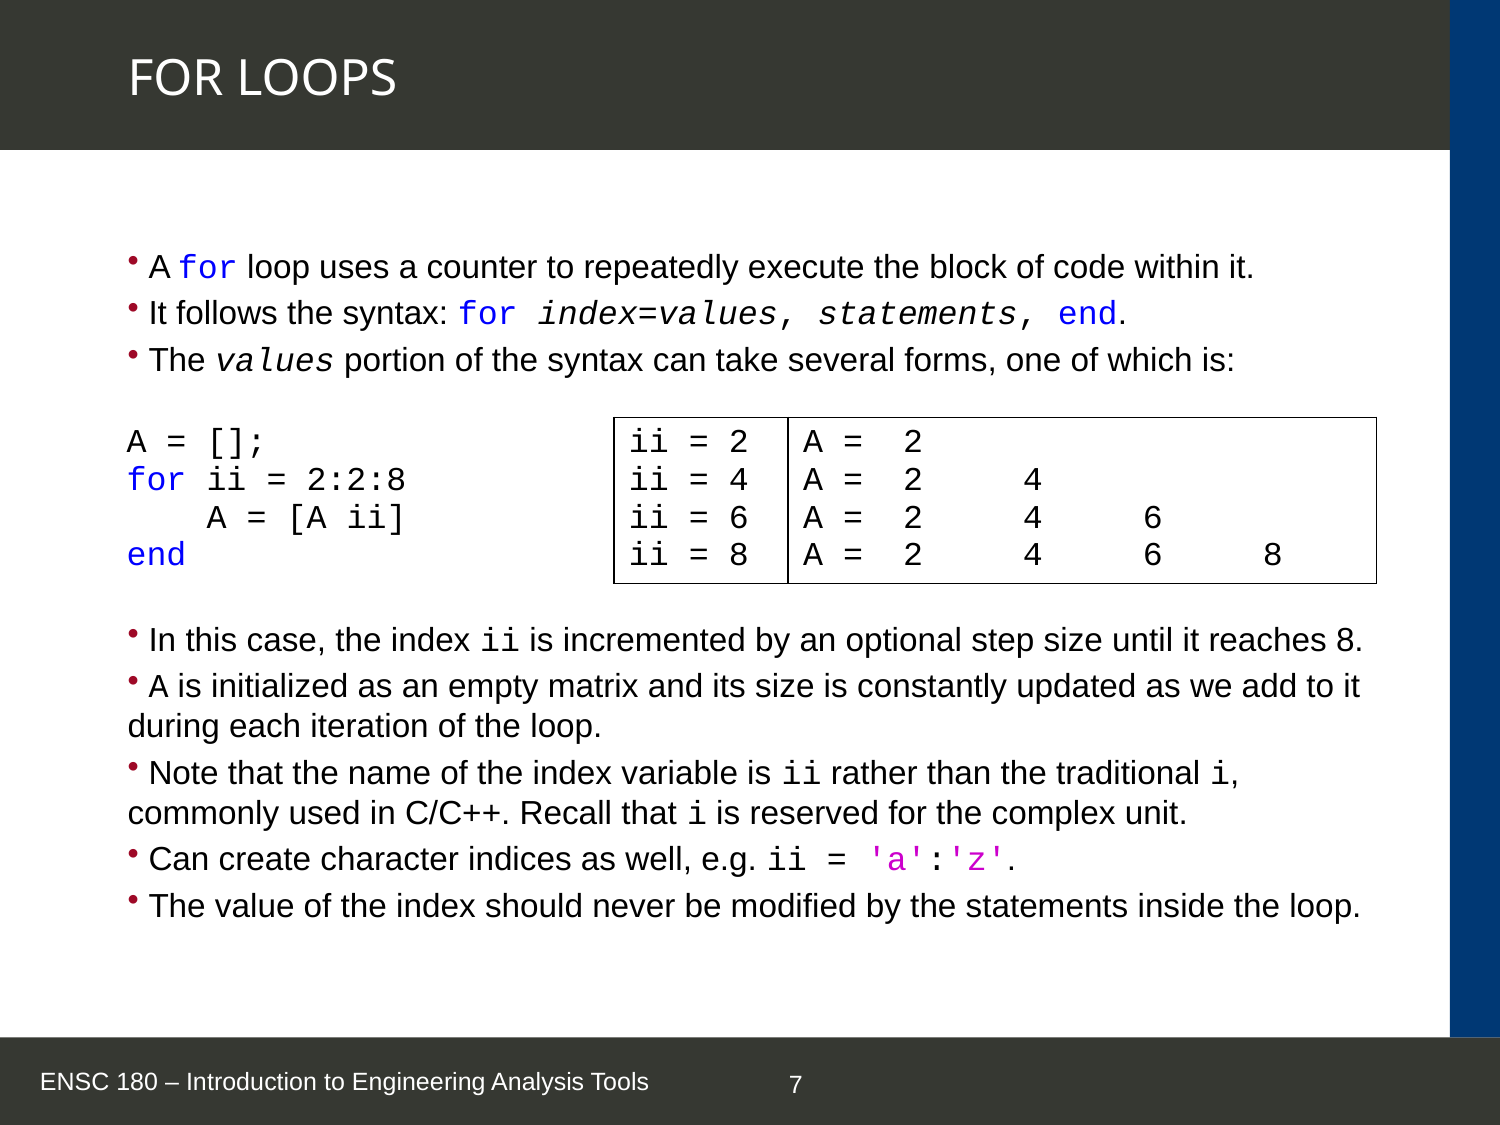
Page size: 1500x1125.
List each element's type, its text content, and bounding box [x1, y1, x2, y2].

footer ENSC 180 – Introduction to Engineering Analysis Tools [24, 1057, 740, 1113]
list A for loop uses a counter to repeatedly execute the block of code within it. It follows the syntax: for index=values, statements, end. The values portion of the syntax can take several forms, one of which is: In this case, the index ii is incremented by an optional step size until it reaches 8. A is initialized as an empty matrix and its size is constantly updated as we add to it during each iteration of the loop. Note that the name of the index variable is ii rather than the traditional i, commonly used in C/C++. Recall that i is reserved for the complex unit. Can create character indices as well, e.g. ii = 'a':'z'. The value of the index should never be modified by the statements inside the loop. [112, 237, 1388, 1029]
table_header ii = 2 ii = 4 ii = 6 ii = 8 [615, 418, 787, 583]
table_header A = []; for ii = 2:2:8 A = [A ii] end [112, 417, 613, 583]
title FOR LOOPS [112, 37, 1450, 138]
table_header A = 2 A = 2 4 A = 2 4 6 A = 2 4 6 8 [789, 418, 1376, 583]
